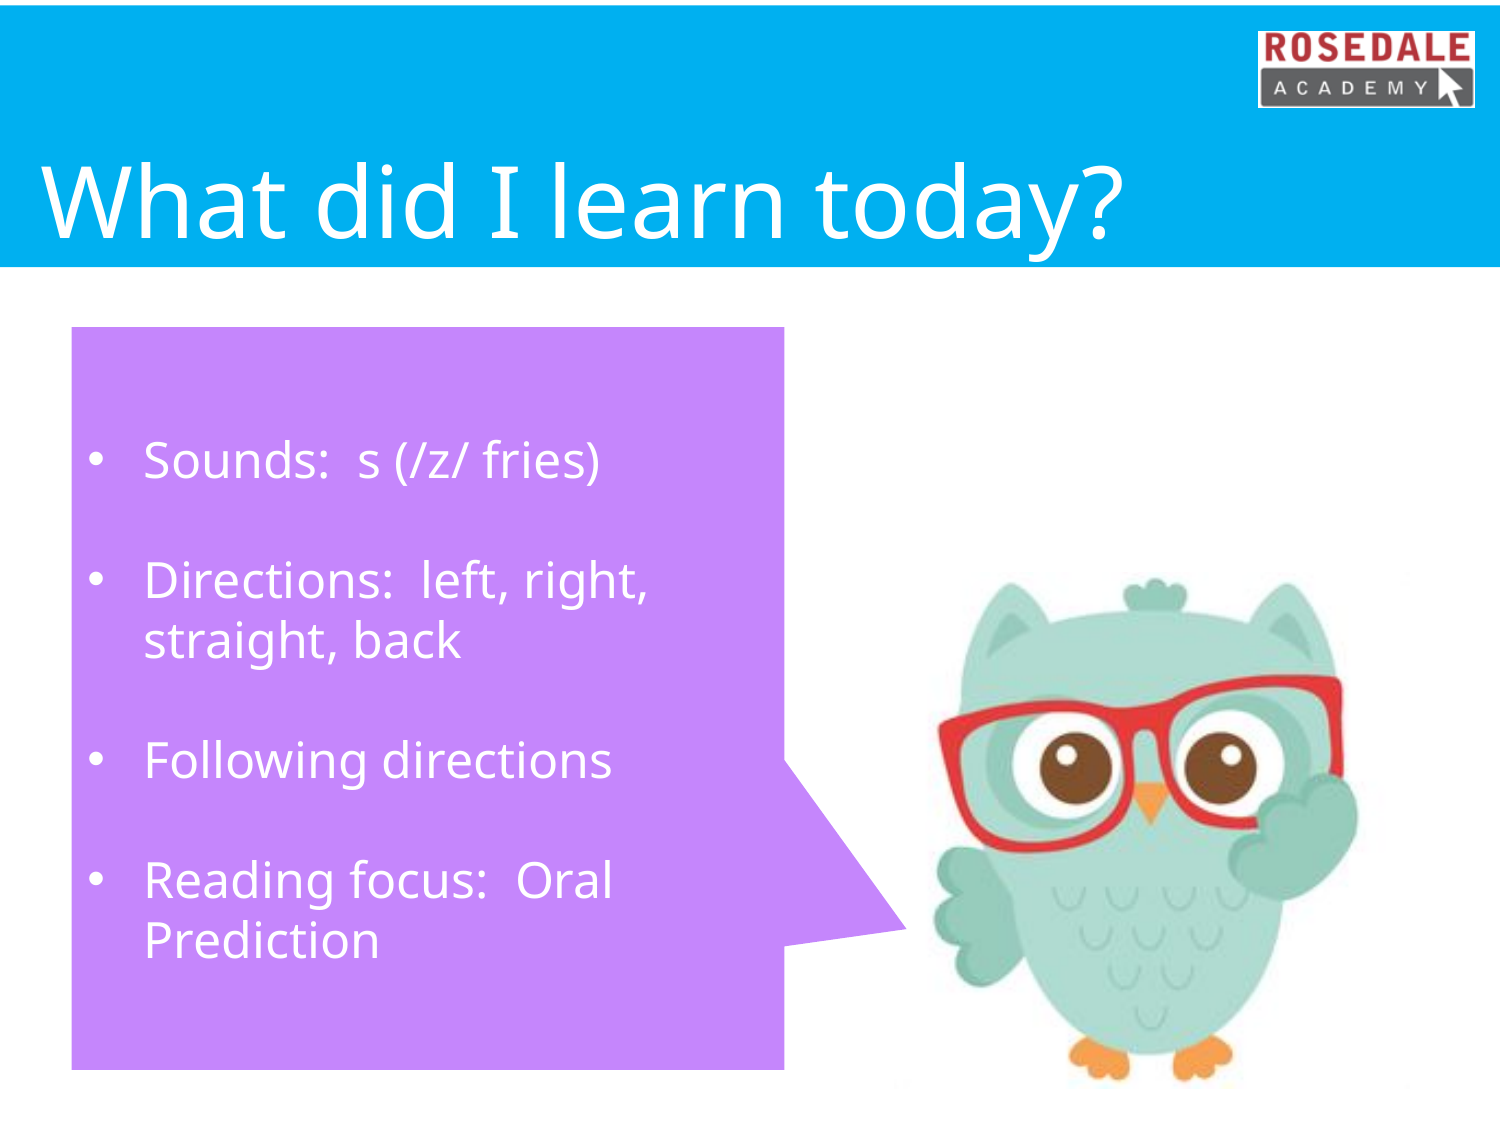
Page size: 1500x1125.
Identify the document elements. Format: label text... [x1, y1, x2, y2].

text_box What did I learn today? [25, 130, 1388, 266]
text_box Sounds: s (/z/ fries) Directions: left, right, straight, back Following directions Reading focus: Oral Prediction [71, 327, 894, 1070]
picture [1259, 32, 1474, 107]
picture [894, 572, 1410, 1089]
text_box [0, 4, 1500, 268]
